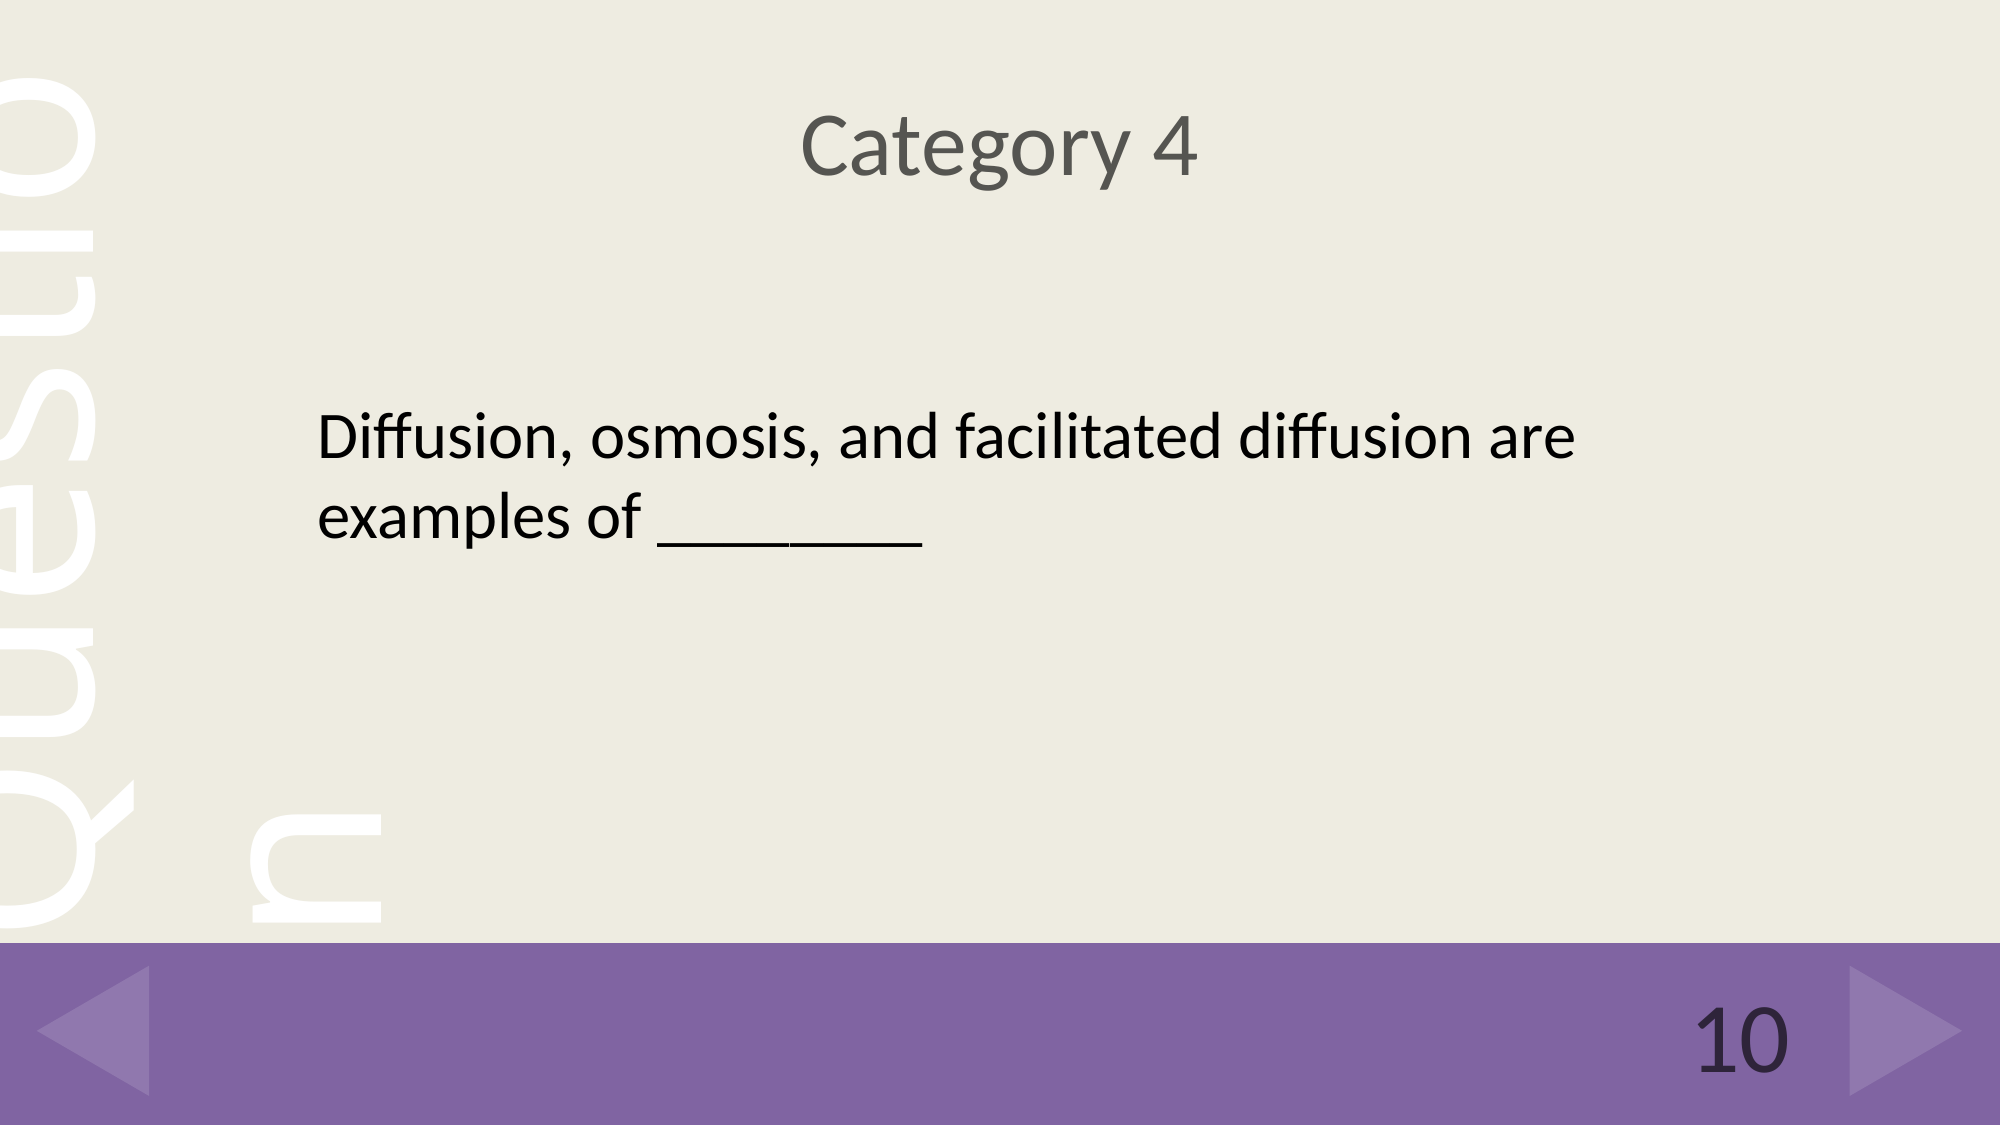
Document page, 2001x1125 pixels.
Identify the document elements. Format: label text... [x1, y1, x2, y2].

title Category 4 [99, 45, 1900, 233]
list 10 [1494, 967, 1806, 1097]
list Diffusion, osmosis, and facilitated diffusion are examples of ________ [302, 307, 1760, 636]
